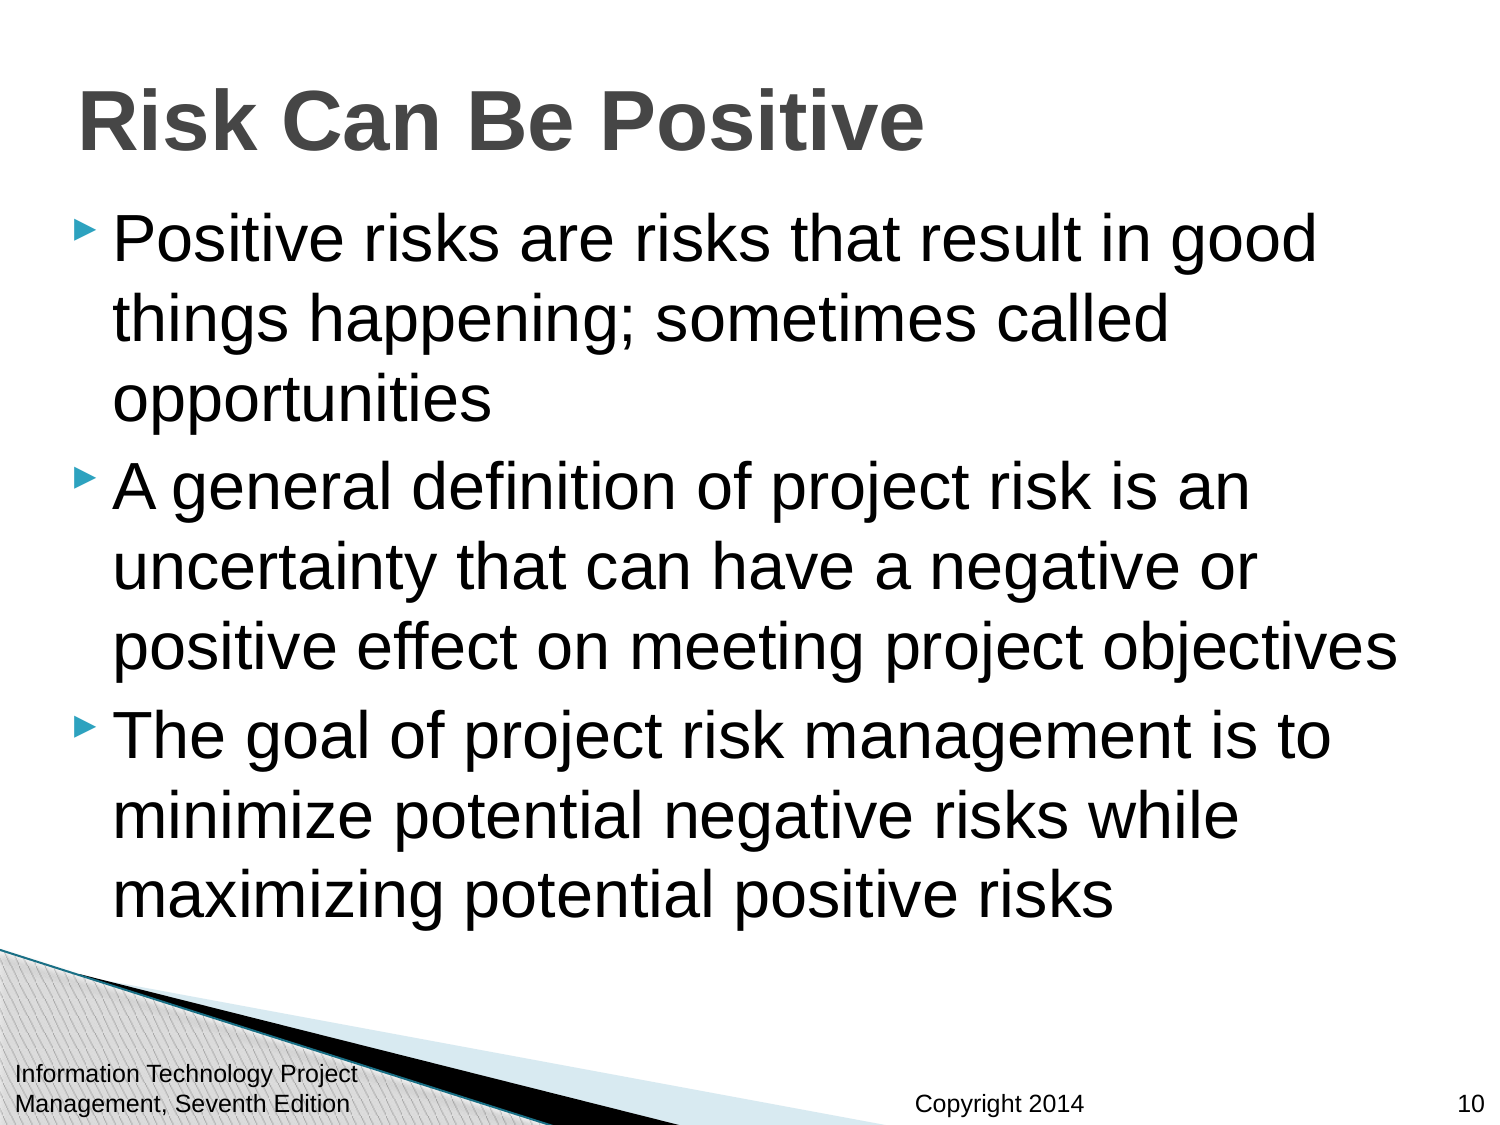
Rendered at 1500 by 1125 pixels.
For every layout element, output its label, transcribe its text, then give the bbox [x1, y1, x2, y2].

title Risk Can Be Positive [62, 45, 1425, 188]
footer Information Technology Project Management, Seventh Edition [0, 1065, 425, 1125]
list Positive risks are risks that result in good things happening; sometimes called opportunities A general definition of project risk is an uncertainty that can have a negative or positive effect on meeting project objectives The goal of project risk management is to minimize potential negative risks while maximizing potential positive risks [37, 187, 1438, 931]
slide_number 10 [1408, 1065, 1500, 1125]
